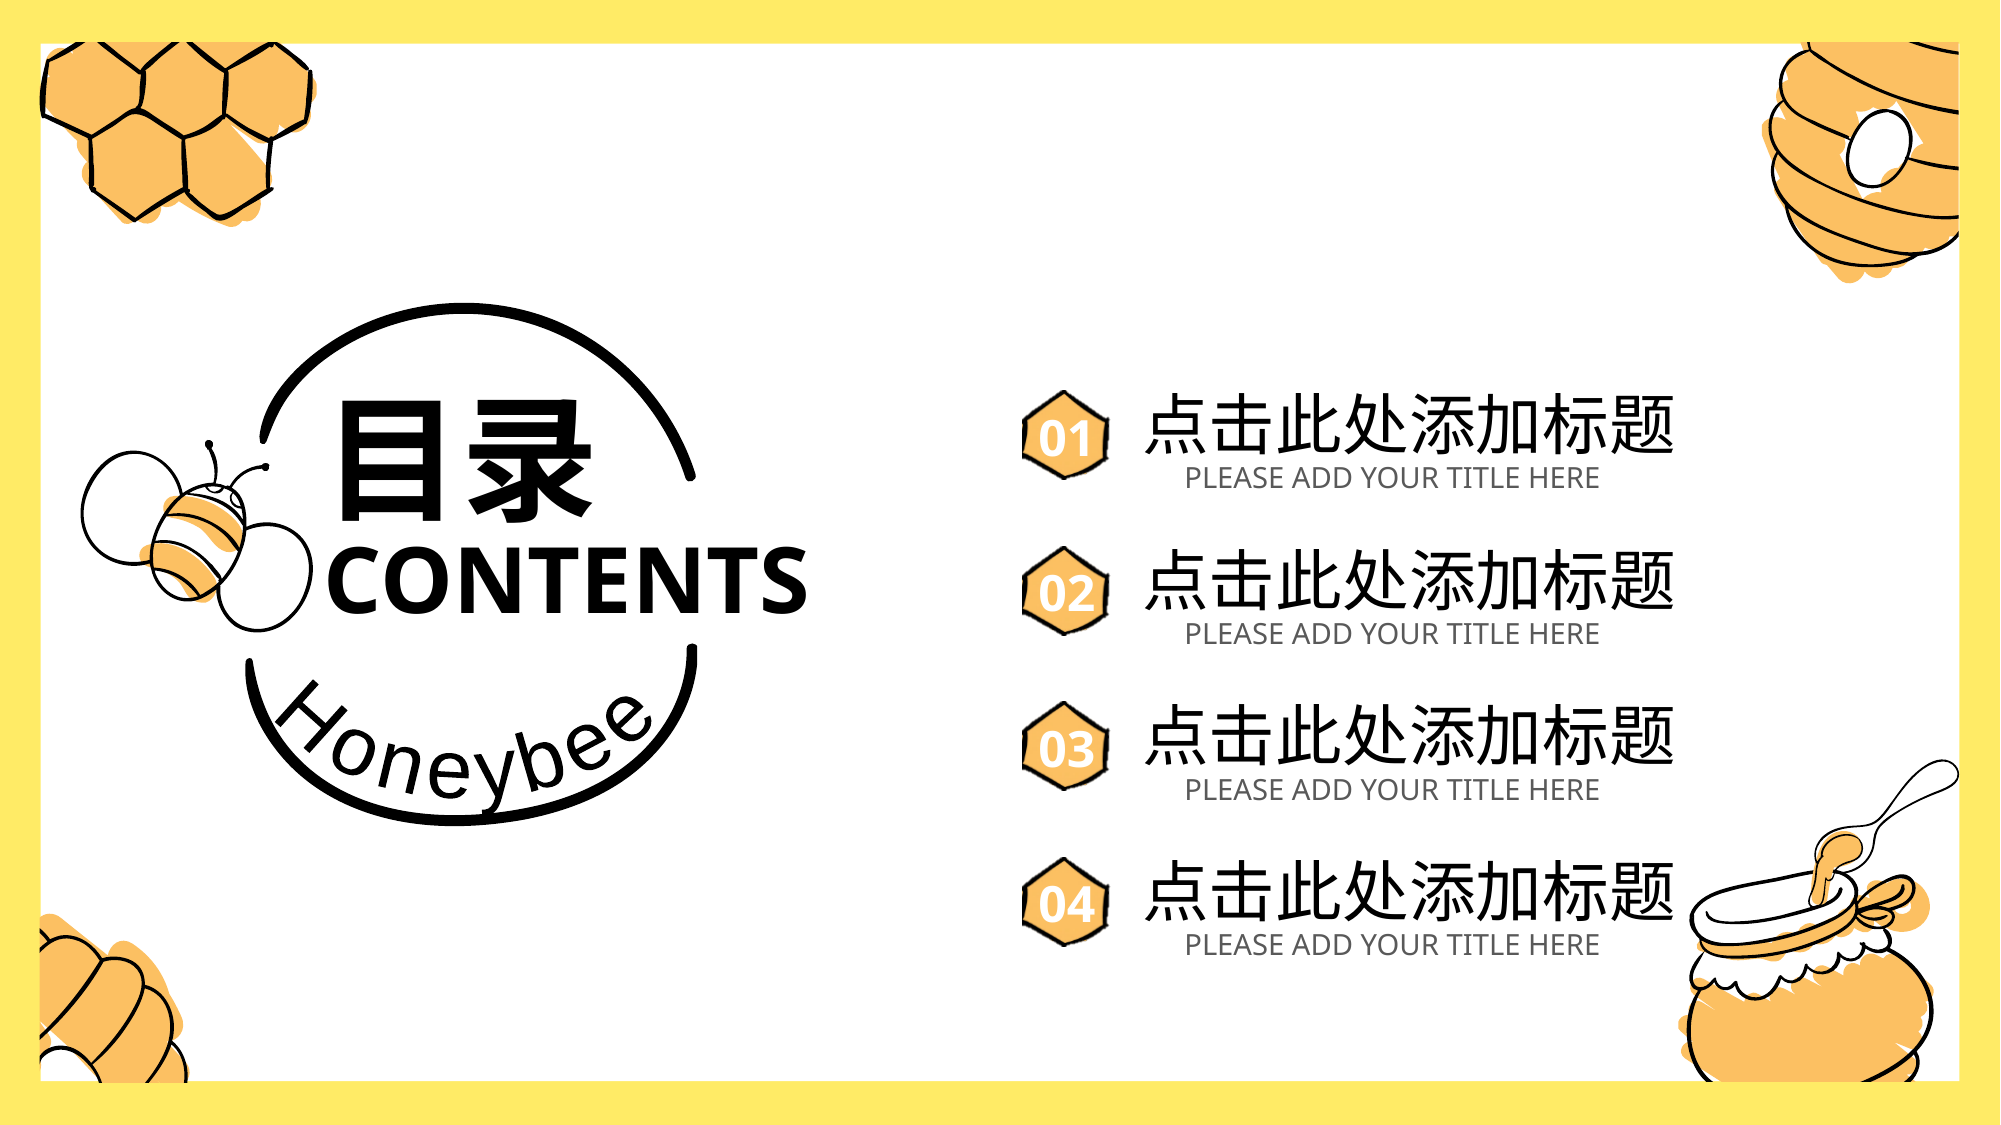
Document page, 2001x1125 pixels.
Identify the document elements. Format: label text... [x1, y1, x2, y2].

picture [39, 643, 698, 1083]
text_box 点击此处添加标题 [1127, 531, 1762, 626]
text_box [1678, 759, 1960, 1082]
picture [79, 299, 685, 633]
text_box PLEASE ADD YOUR TITLE HERE [1169, 763, 1616, 814]
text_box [1011, 701, 1123, 791]
text_box PLEASE ADD YOUR TITLE HERE [1169, 607, 1616, 658]
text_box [1011, 857, 1123, 947]
text_box 点击此处添加标题 [1127, 842, 1678, 937]
text_box 点击此处添加标题 [1127, 375, 1762, 471]
picture [39, 42, 317, 227]
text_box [1011, 546, 1123, 636]
text_box 点击此处添加标题 [1127, 686, 1762, 782]
text_box 目录 CONTENTS [309, 390, 860, 640]
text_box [1011, 390, 1123, 480]
text_box PLEASE ADD YOUR TITLE HERE [1169, 452, 1616, 502]
picture [1761, 42, 1959, 294]
text_box PLEASE ADD YOUR TITLE HERE [1169, 918, 1616, 969]
